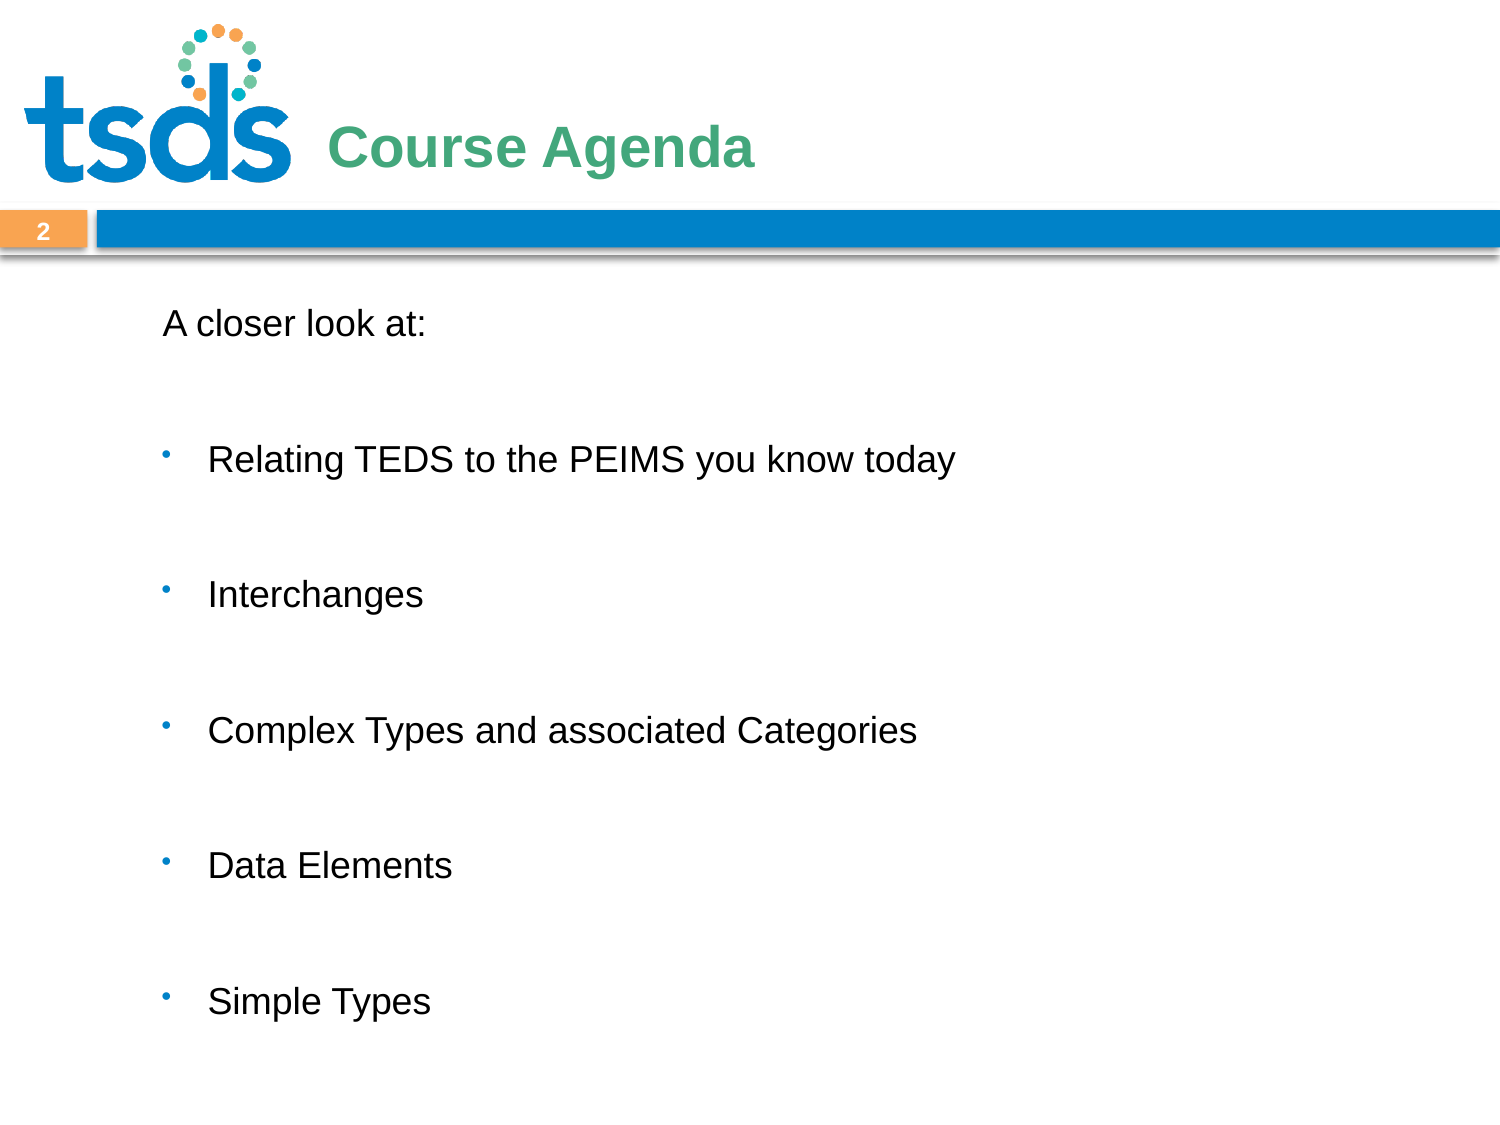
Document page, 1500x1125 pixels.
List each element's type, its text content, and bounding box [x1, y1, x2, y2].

slide_number 1 [0, 210, 88, 251]
list A closer look at: Relating TEDS to the PEIMS you know today Interchanges Complex Types and associated Categories Data Elements Simple Types [87, 287, 1425, 1025]
title Course Agenda [312, 75, 1438, 213]
picture [24, 24, 291, 191]
